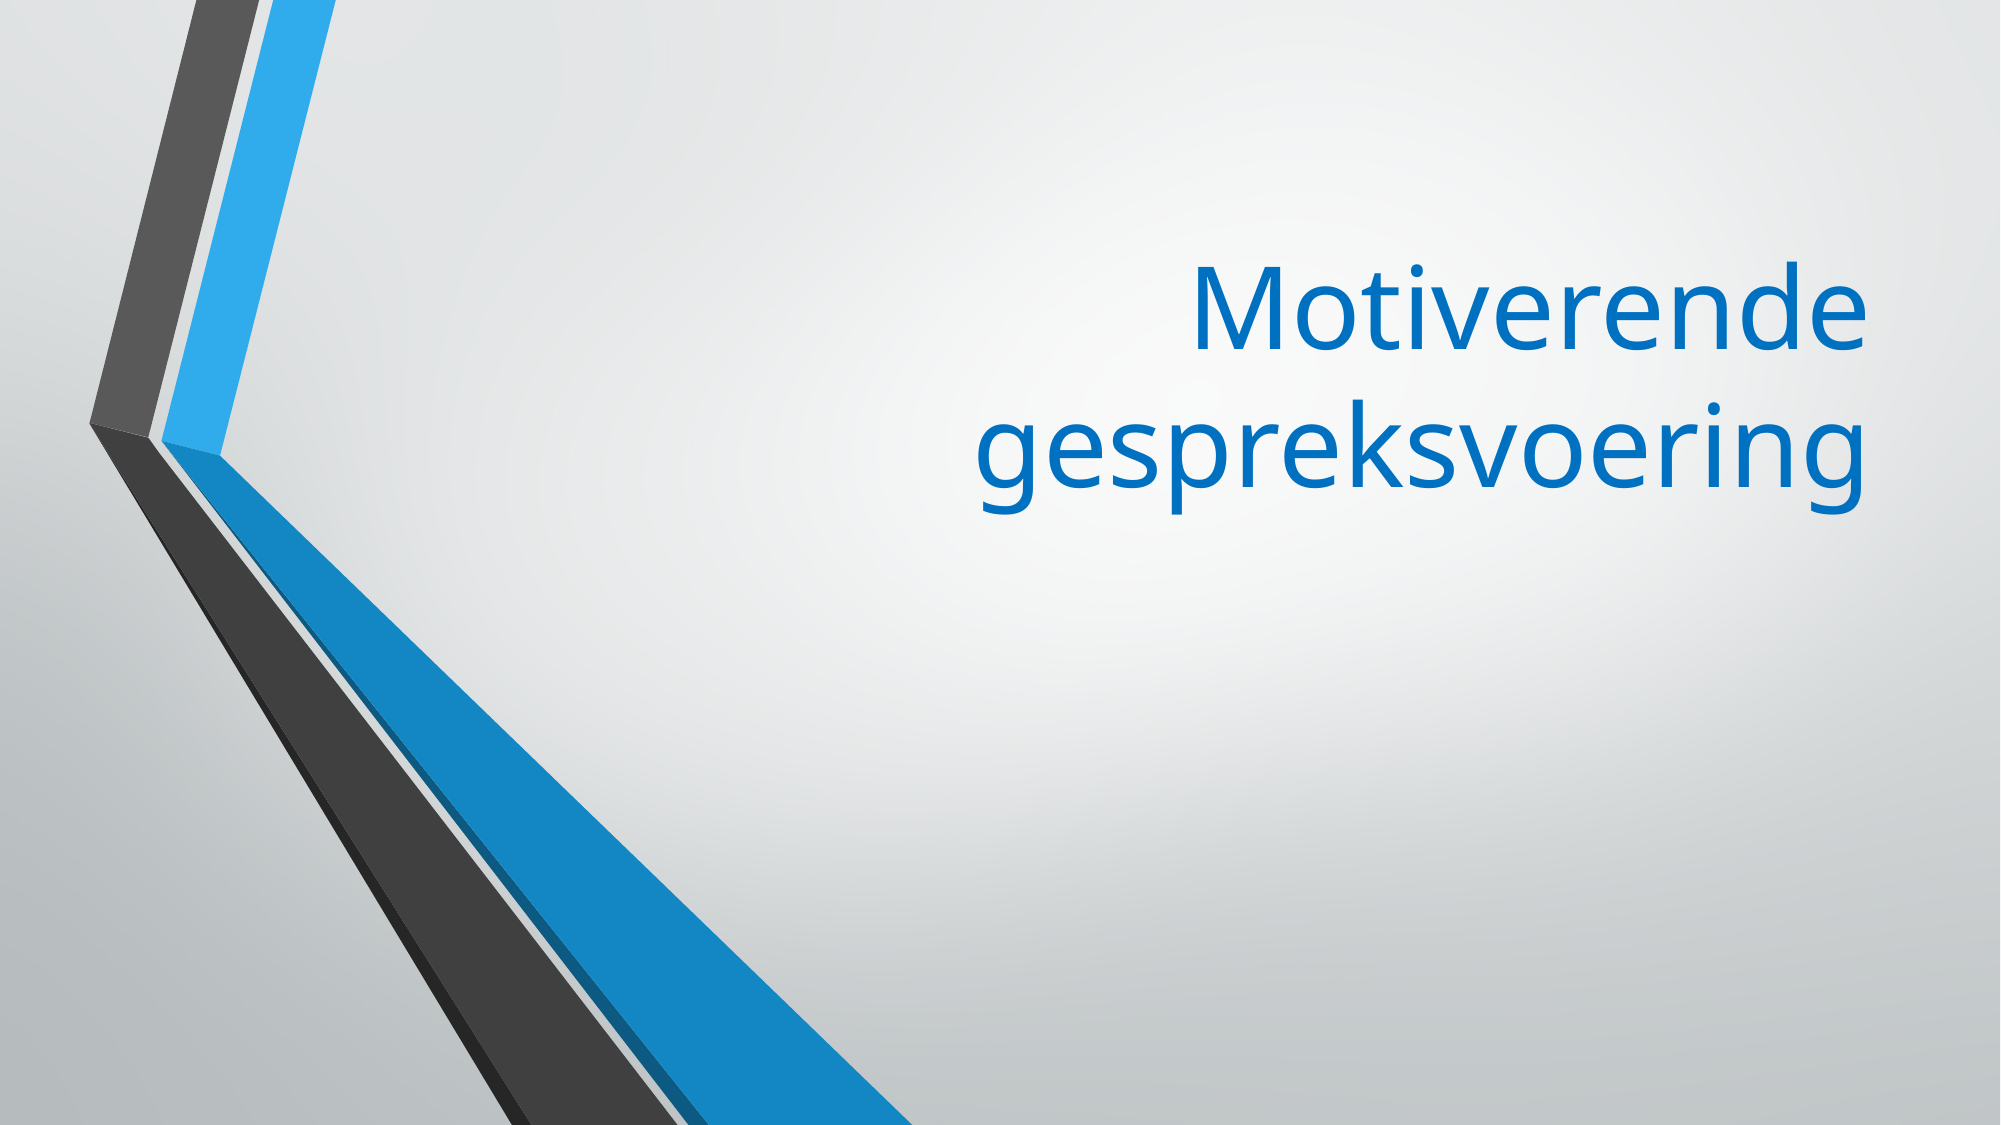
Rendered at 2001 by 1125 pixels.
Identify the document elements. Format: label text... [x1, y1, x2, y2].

title Motiverende gespreksvoering [480, 226, 1887, 656]
